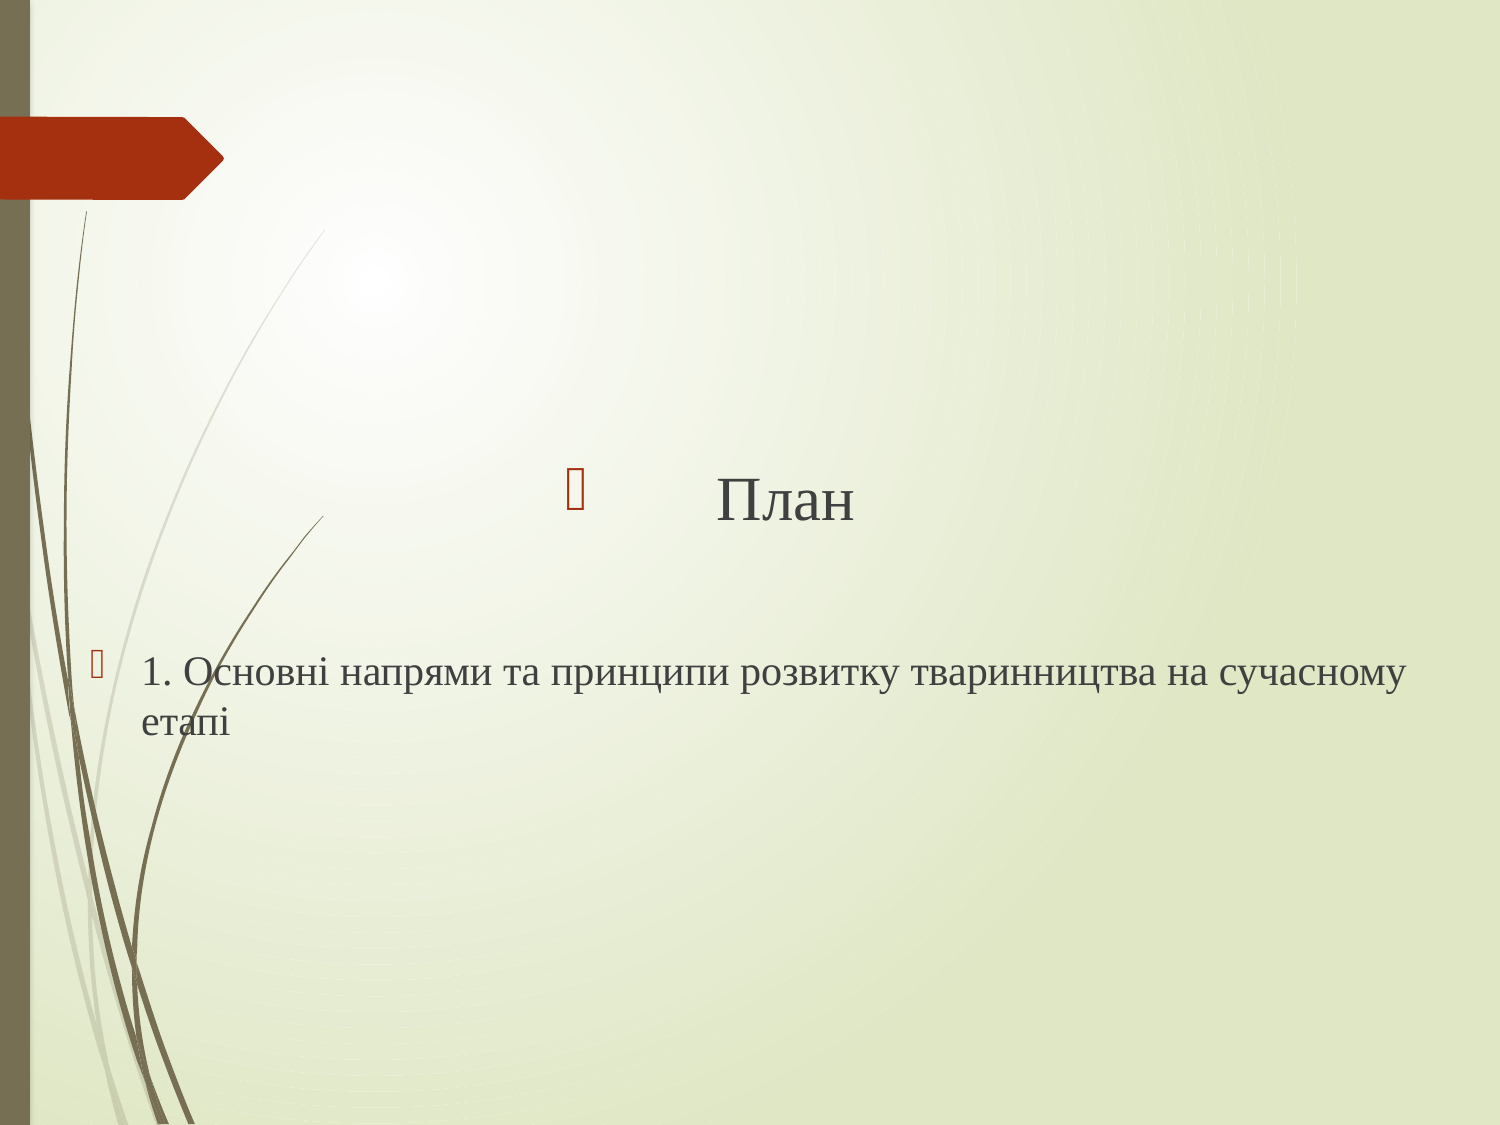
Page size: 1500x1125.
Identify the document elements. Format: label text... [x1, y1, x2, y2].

list План 1. Основні напрями та принципи розвитку тваринництва на сучасному етапі [75, 450, 1446, 753]
